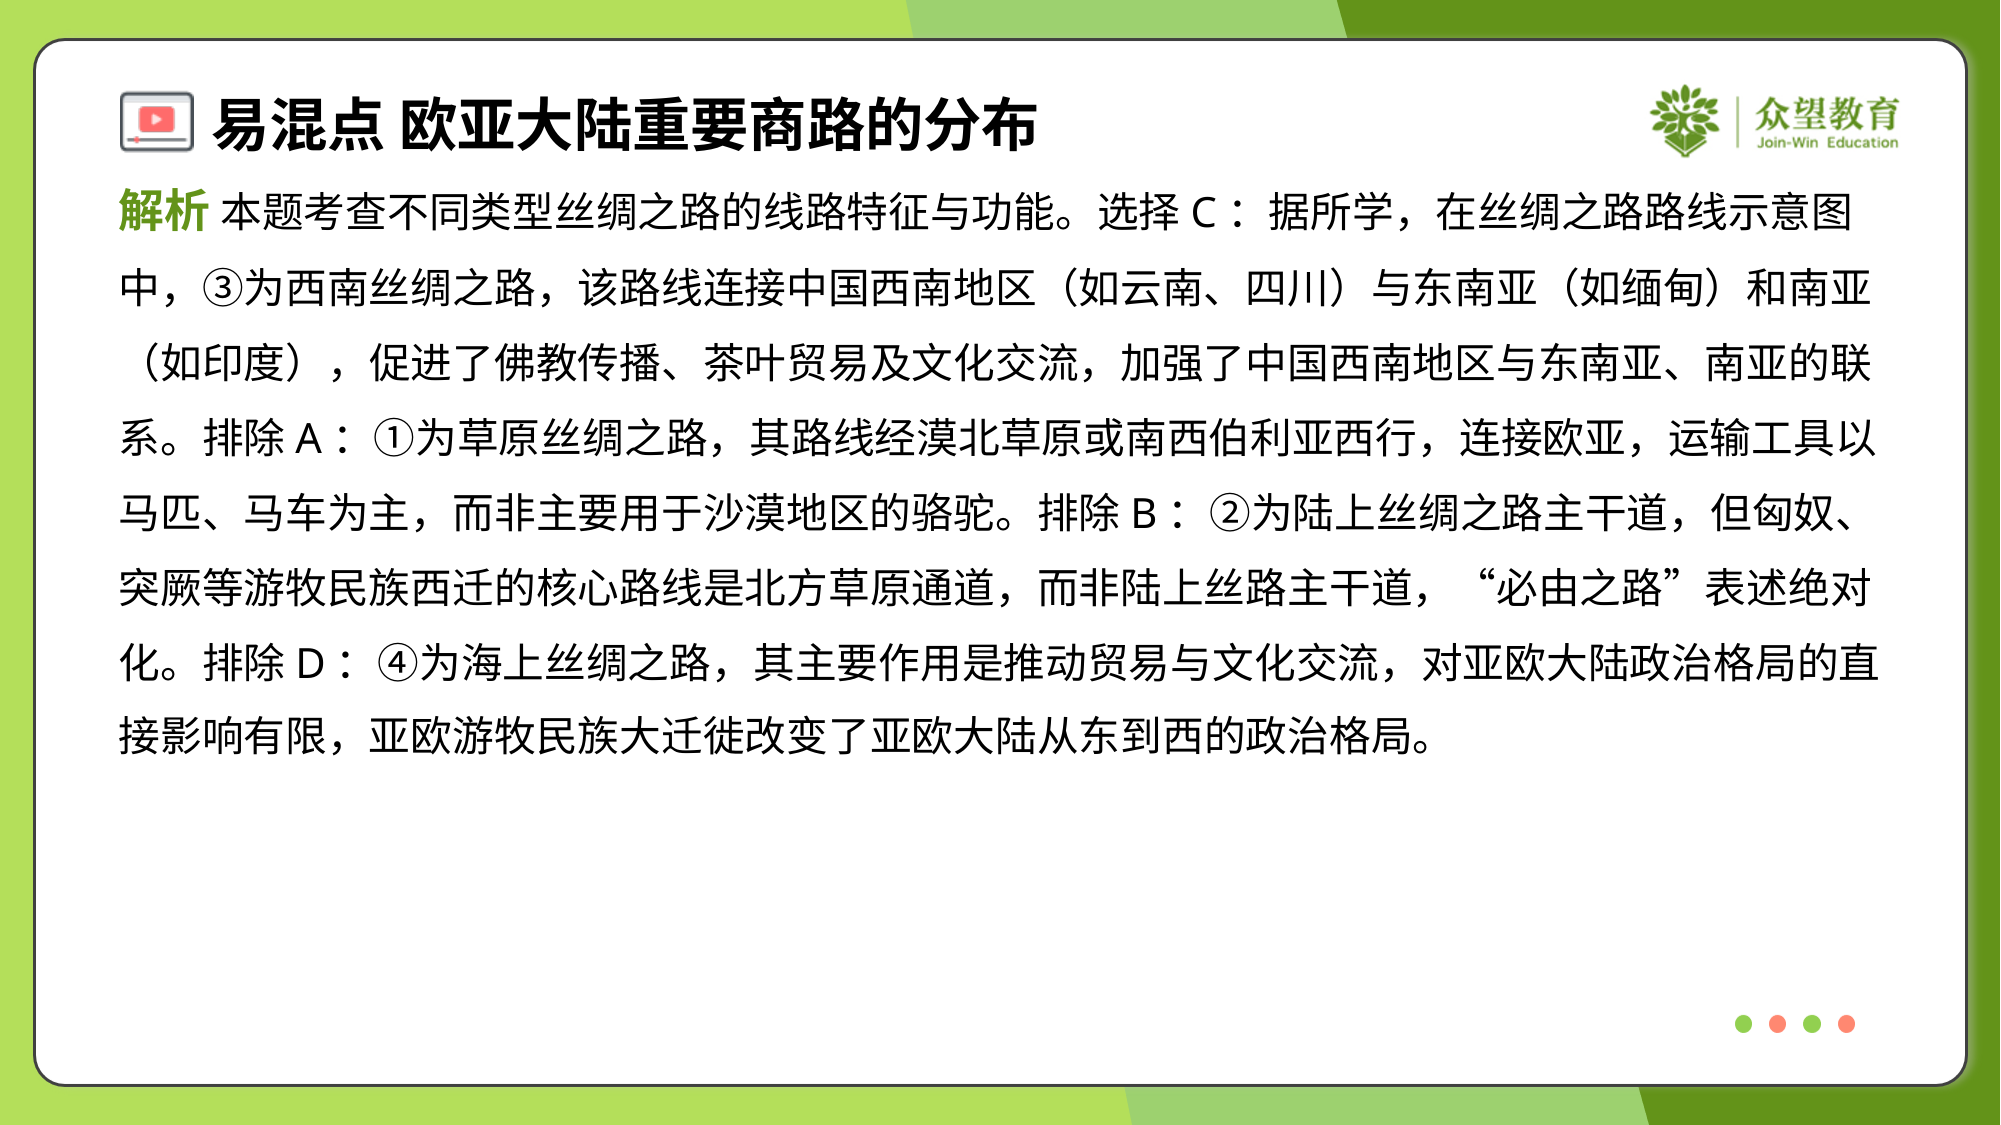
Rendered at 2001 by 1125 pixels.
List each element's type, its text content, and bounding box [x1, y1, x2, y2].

picture [0, 0, 2000, 1125]
text_box 解析 本题考查不同类型丝绸之路的线路特征与功能。选择C：据所学，在丝绸之路路线示意图 中，③为西南丝绸之路，该路线连接中国西南地区（如云南、四川）与东南亚（如缅甸）和南亚 （如印度），促进了佛教传播、茶叶贸易及文化交流，加强了中国西南地区与东南亚、南亚的联 系。排除A：①为草原丝绸之路，其路线经漠北草原或南西伯利亚西行，连接欧亚，运输工具以 马匹、马车为主，而非主要用于沙漠地区的骆驼。排除B：②为陆上丝绸之路主干道，但匈奴、 突厥等游牧民族西迁的核心路线是北方草原通道，而非陆上丝路主干道，“必由之路”表述绝对 化。排除D：④为海上丝绸之路，其主要作用是推动贸易与文化交流，对亚欧大陆政治格局的直 接影响有限，亚欧游牧民族大迁徙改变了亚欧大陆从东到西的政治格局。 [118, 159, 1883, 752]
